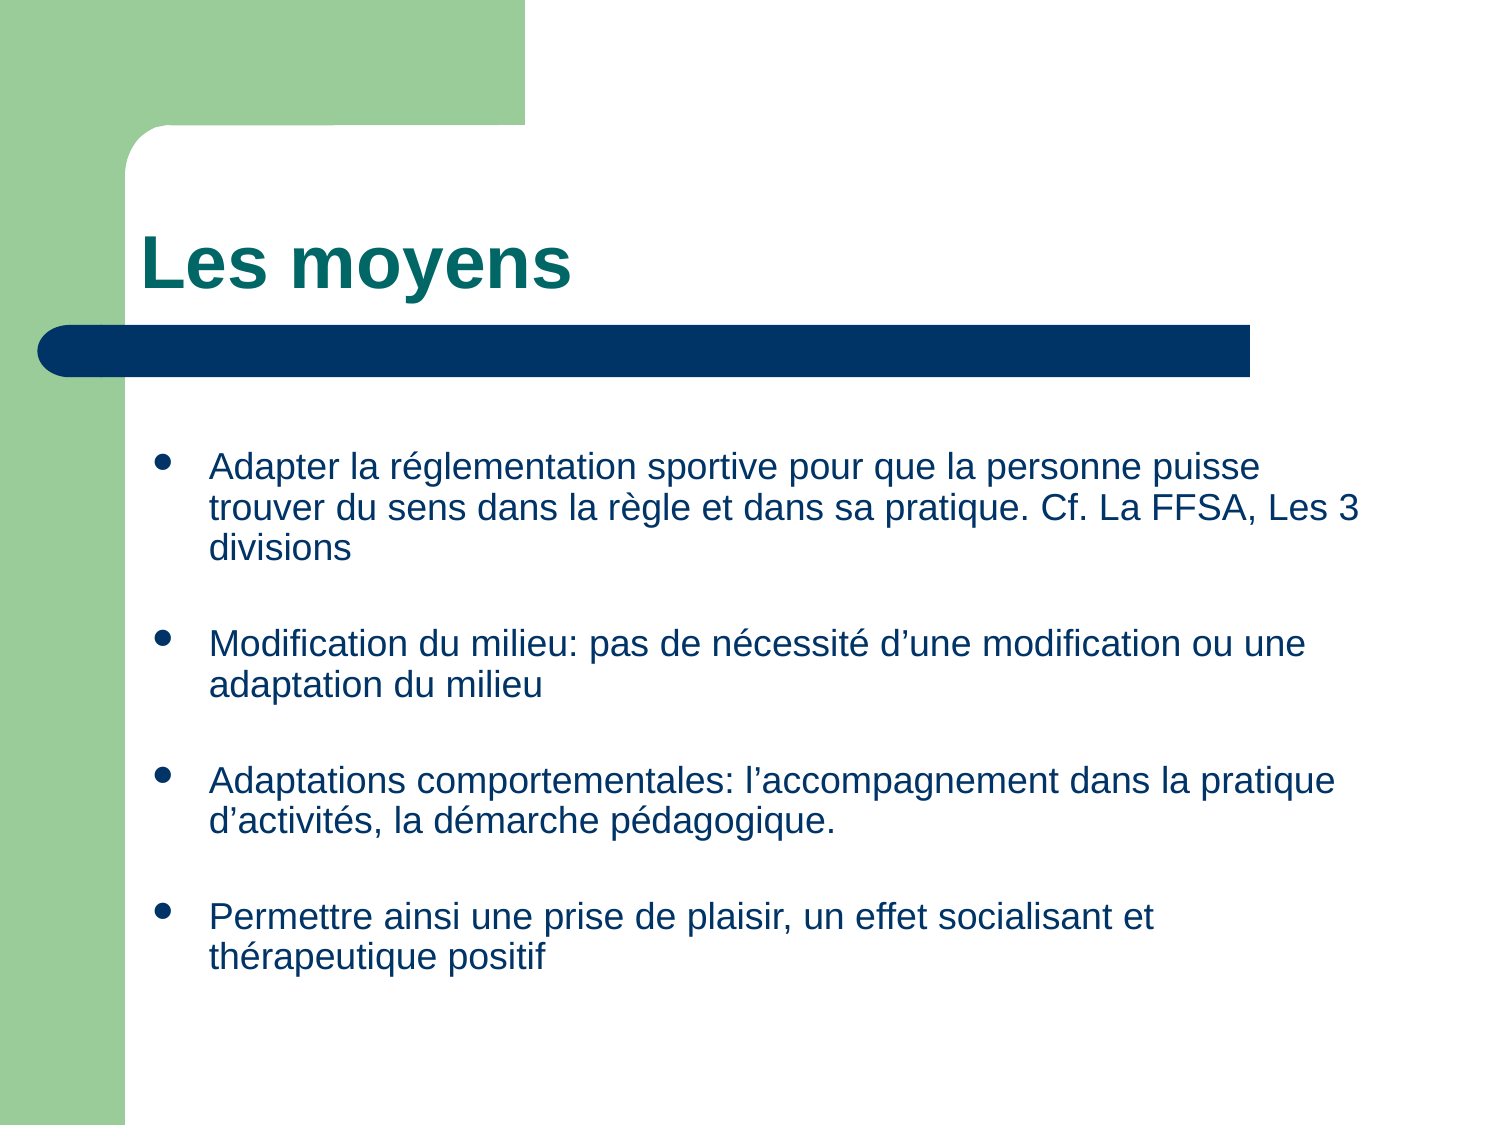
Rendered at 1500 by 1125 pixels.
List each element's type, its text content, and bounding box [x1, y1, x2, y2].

list Adapter la réglementation sportive pour que la personne puisse trouver du sens dans la règle et dans sa pratique. Cf. La FFSA, Les 3 divisions Modification du milieu: pas de nécessité d’une modification ou une adaptation du milieu Adaptations comportementales: l’accompagnement dans la pratique d’activités, la démarche pédagogique. Permettre ainsi une prise de plaisir, un effet socialisant et thérapeutique positif [137, 387, 1400, 999]
title Les moyens [125, 125, 1425, 313]
